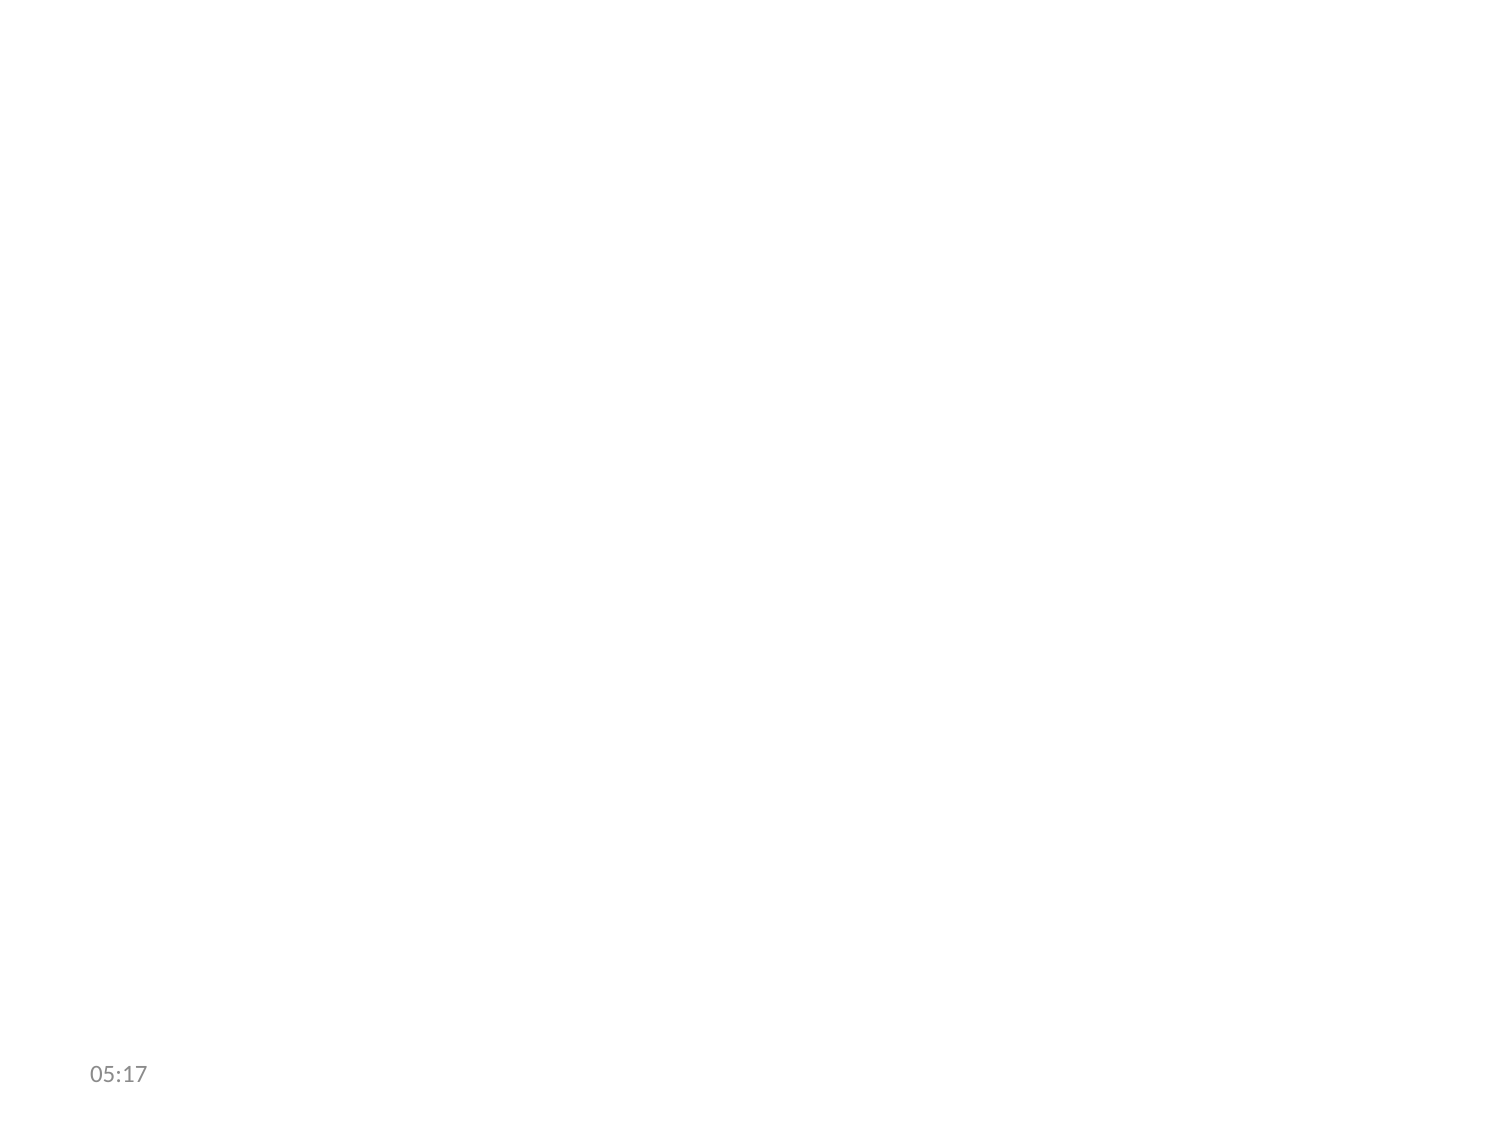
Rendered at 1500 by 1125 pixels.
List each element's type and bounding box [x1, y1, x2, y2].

slide_number [75, 1042, 425, 1103]
